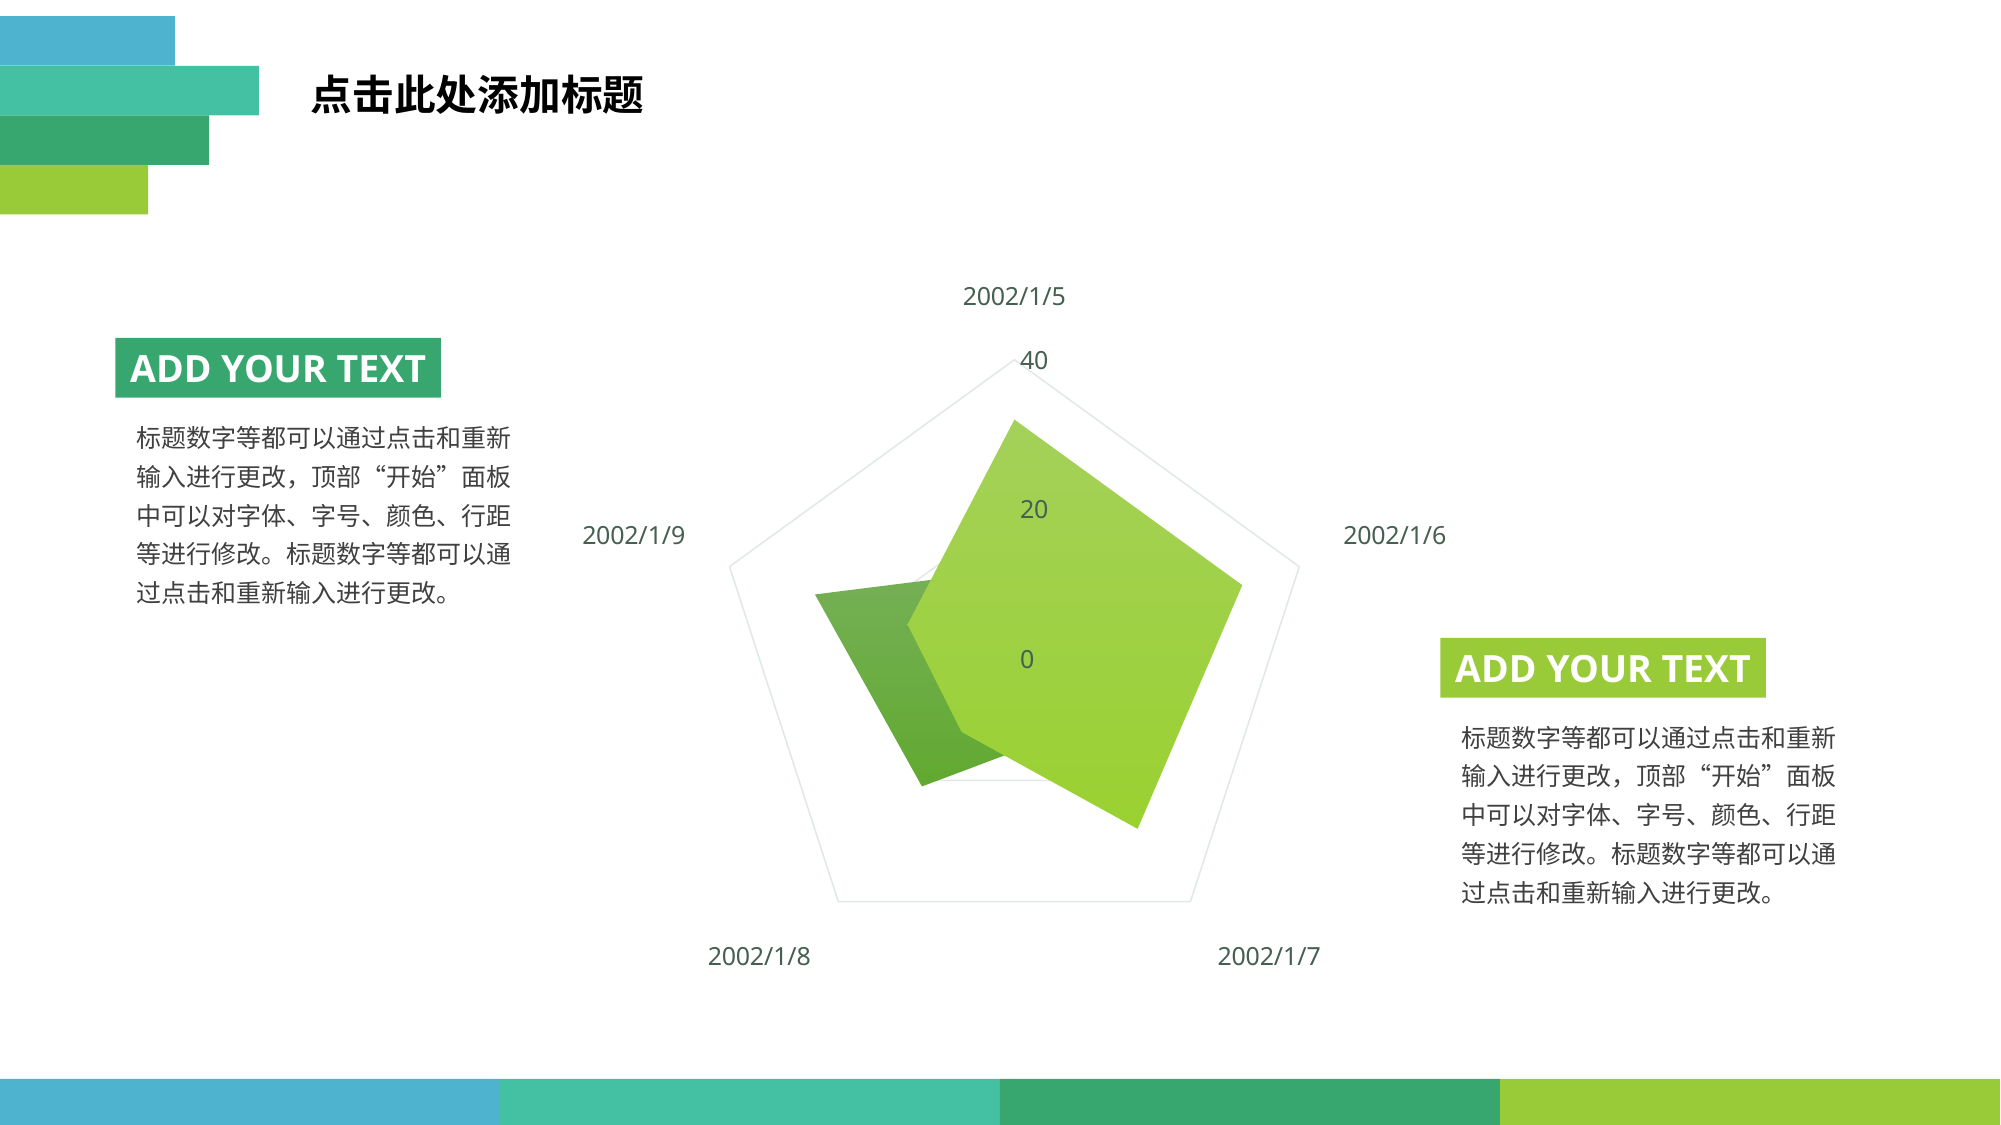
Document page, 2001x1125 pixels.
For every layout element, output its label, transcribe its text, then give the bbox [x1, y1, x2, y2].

text_box 标题数字等都可以通过点击和重新输入进行更改，顶部“开始”面板中可以对字体、字号、颜色、行距等进行修改。标题数字等都可以通过点击和重新输入进行更改。 [1558, 705, 1863, 915]
chart [471, 264, 1558, 989]
text_box ADD YOUR TEXT [115, 337, 441, 398]
text_box 标题数字等都可以通过点击和重新输入进行更改，顶部“开始”面板中可以对字体、字号、颜色、行距等进行修改。标题数字等都可以通过点击和重新输入进行更改。 [121, 405, 471, 616]
text_box ADD YOUR TEXT [1558, 637, 1766, 698]
list 点击此处添加标题 [295, 52, 1029, 141]
